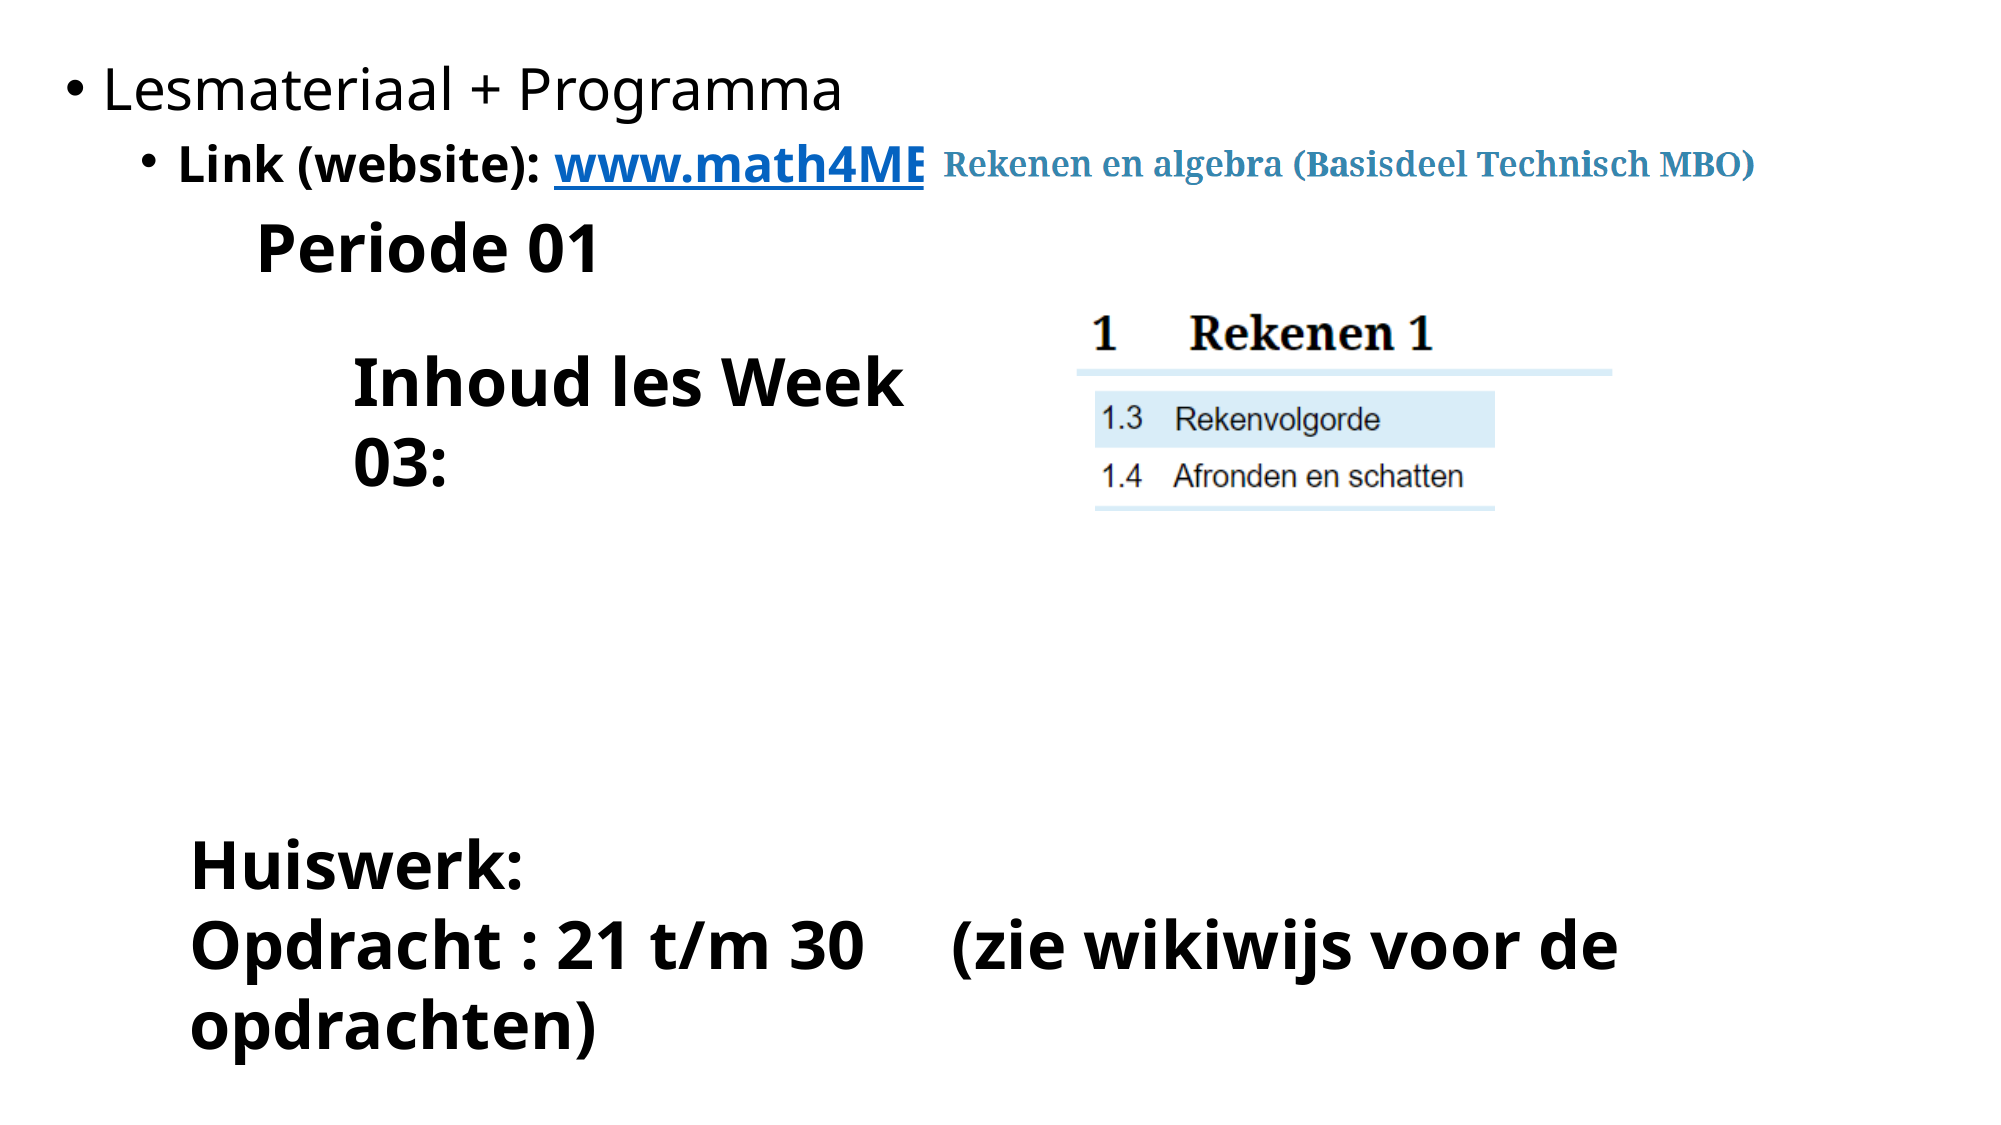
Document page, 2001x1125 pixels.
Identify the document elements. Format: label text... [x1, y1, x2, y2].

list Lesmateriaal + Programma Link (website): www.math4MBO.nl [50, 52, 1593, 285]
text_box Periode 01 [240, 198, 698, 294]
text_box Huiswerk: Opdracht : 21 t/m 30 (zie wikiwijs voor de opdrachten) [174, 815, 1838, 1125]
text_box Inhoud les Week 03: [338, 332, 924, 507]
picture [923, 143, 2000, 194]
picture [1095, 385, 1495, 511]
picture [1076, 294, 1613, 376]
